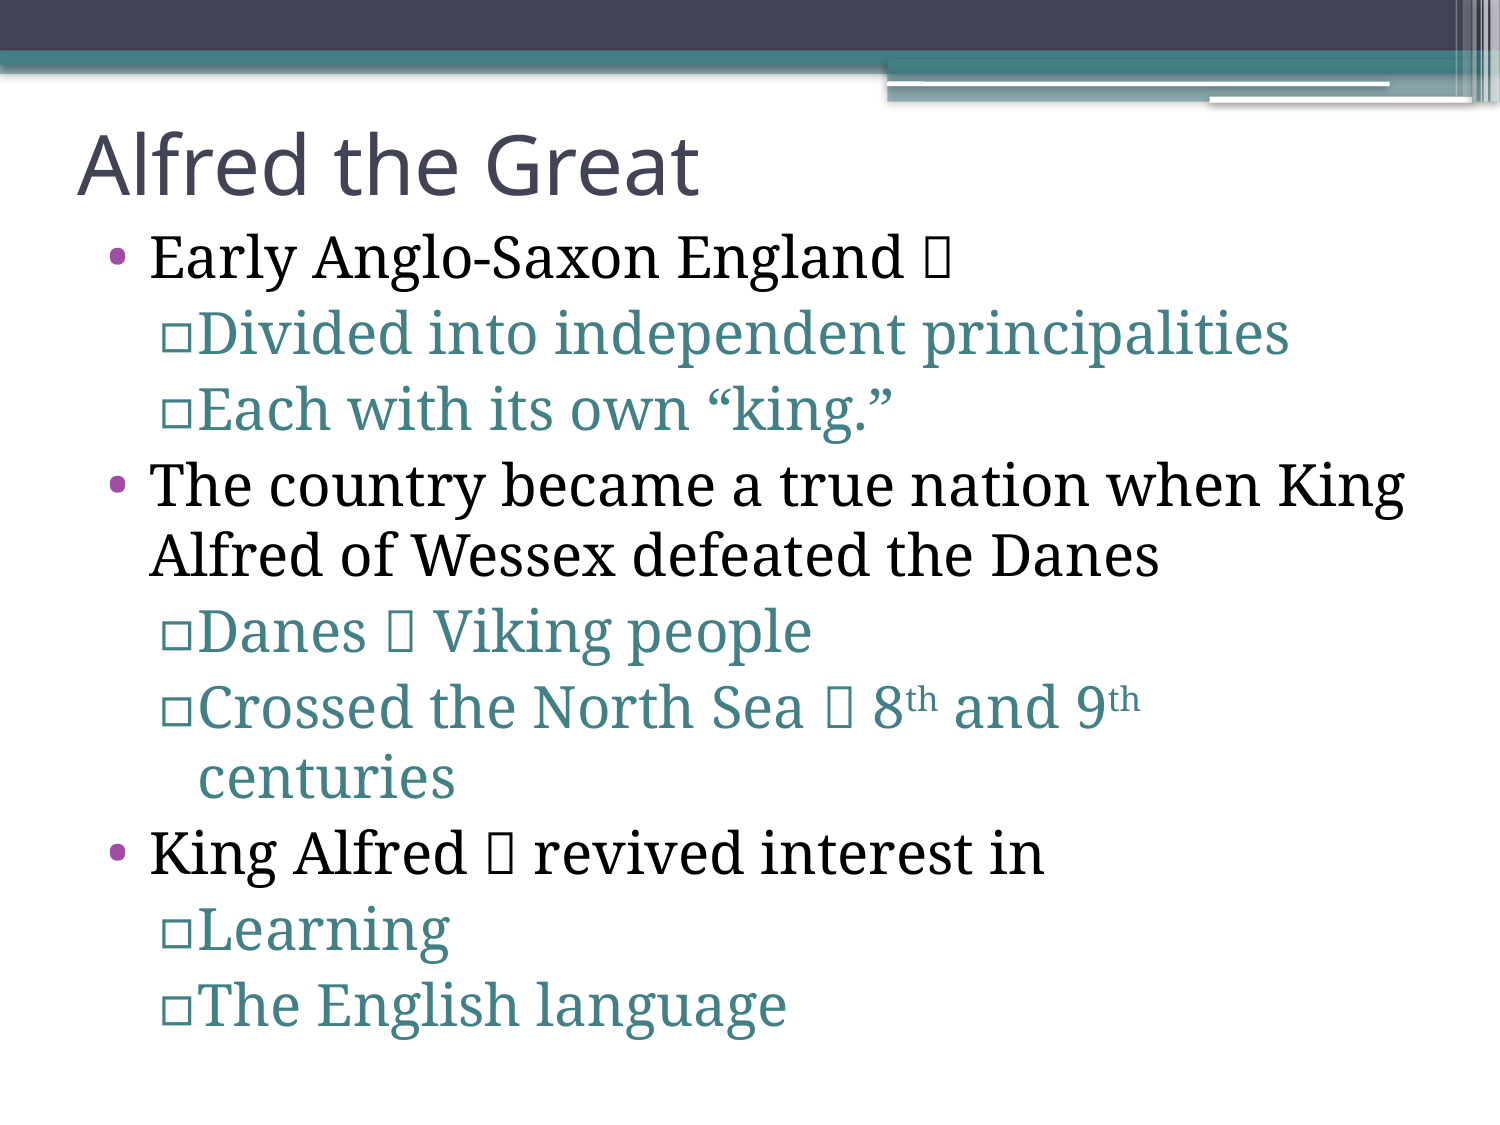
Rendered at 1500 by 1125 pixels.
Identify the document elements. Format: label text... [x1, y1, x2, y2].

list Early Anglo-Saxon England  Divided into independent principalities Each with its own “king.” The country became a true nation when King Alfred of Wessex defeated the Danes Danes  Viking people Crossed the North Sea  8th and 9th centuries King Alfred  revived interest in Learning The English language [75, 212, 1425, 1079]
title Alfred the Great [62, 75, 1413, 250]
